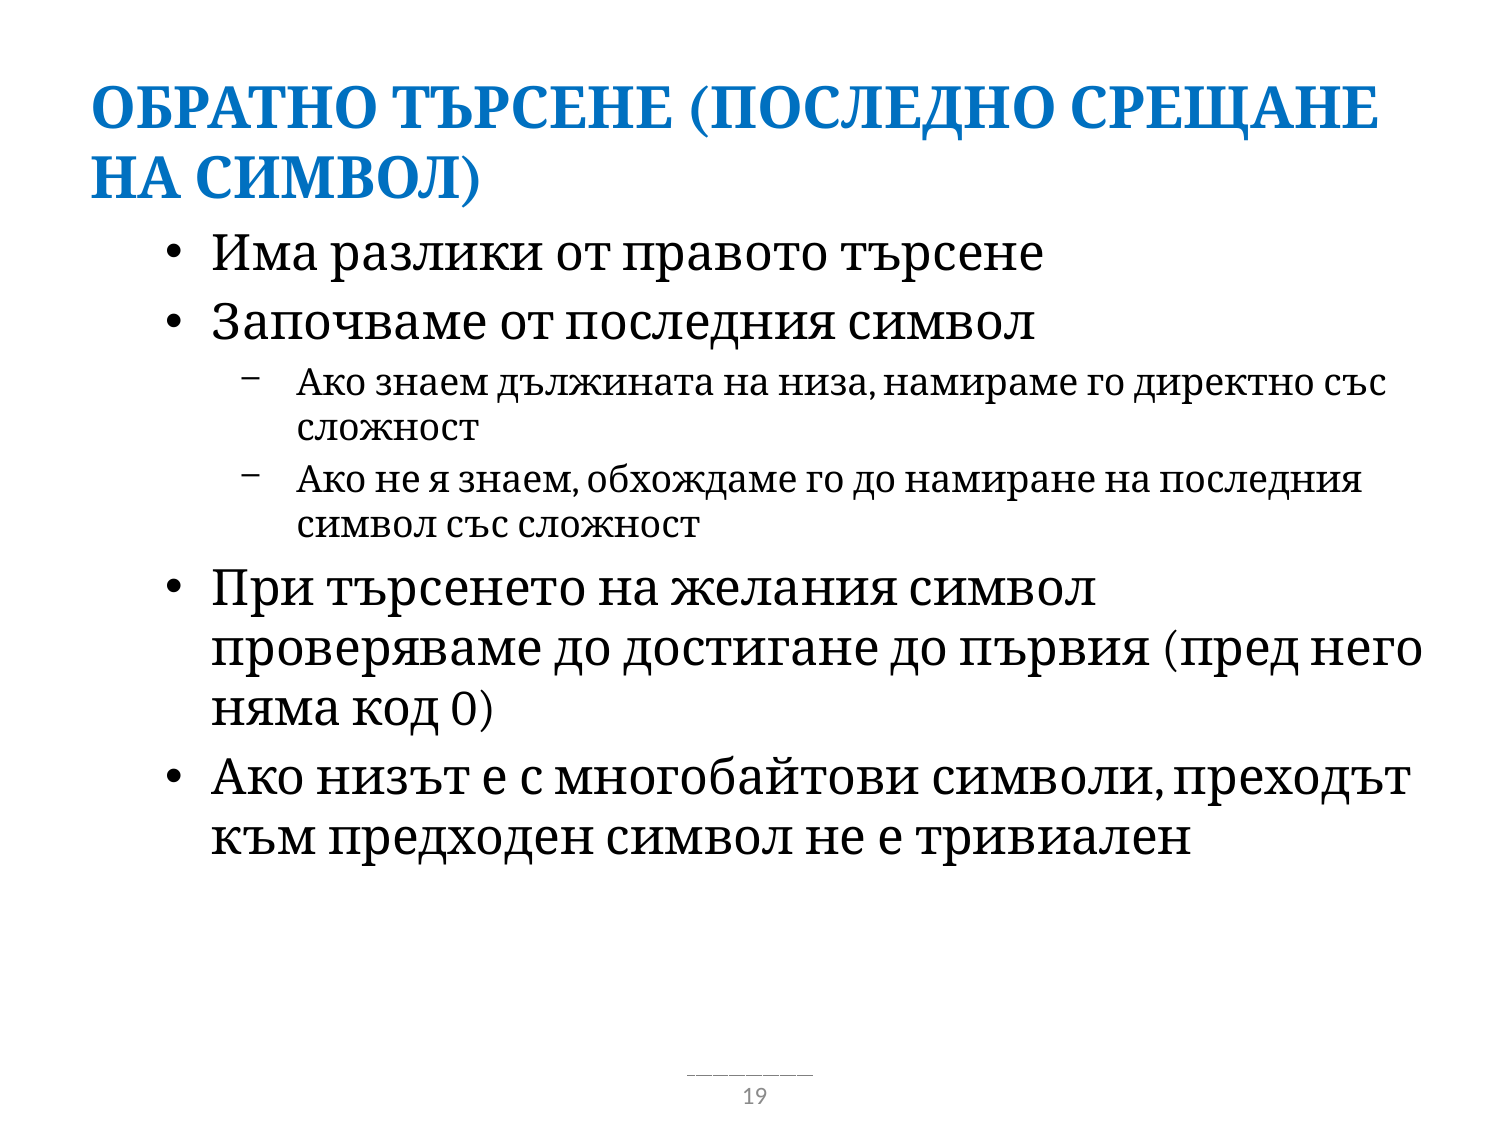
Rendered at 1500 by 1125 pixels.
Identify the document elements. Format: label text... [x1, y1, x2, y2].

slide_number 19 [579, 1065, 930, 1125]
